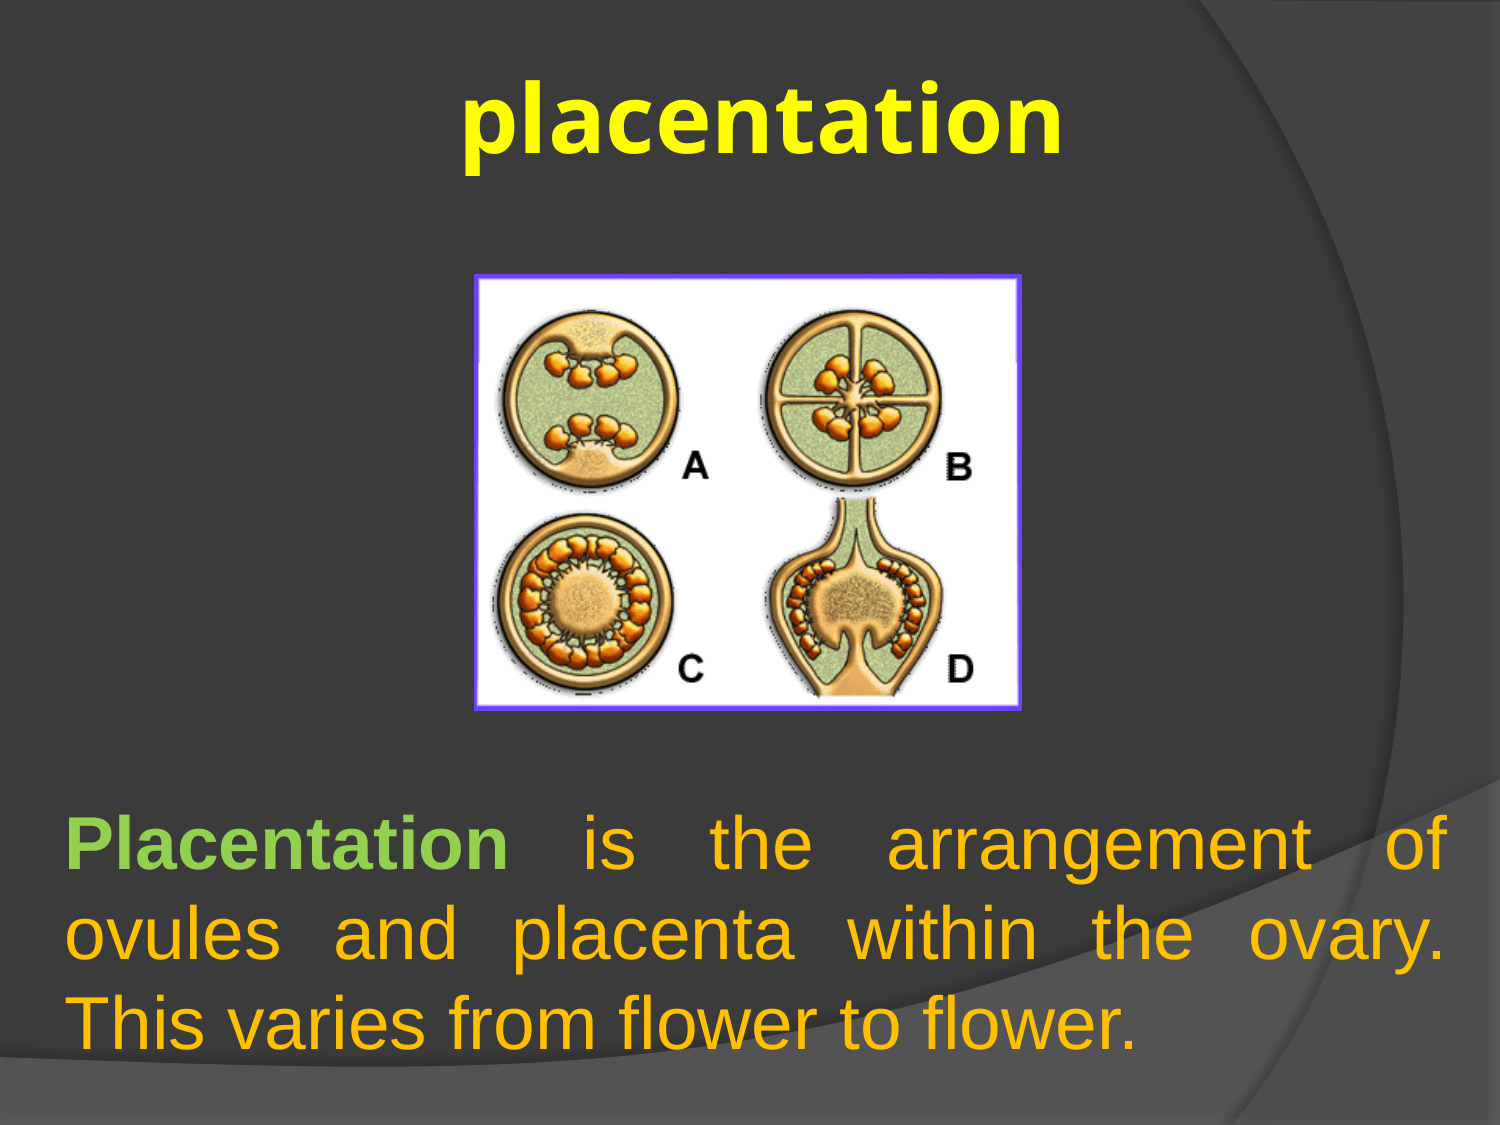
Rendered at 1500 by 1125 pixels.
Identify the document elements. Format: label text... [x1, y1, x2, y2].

picture [474, 274, 1022, 712]
text_box placentation [99, 50, 1426, 238]
text_box Placentation is the arrangement of ovules and placenta within the ovary. This varies from flower to flower. [49, 787, 1463, 1073]
